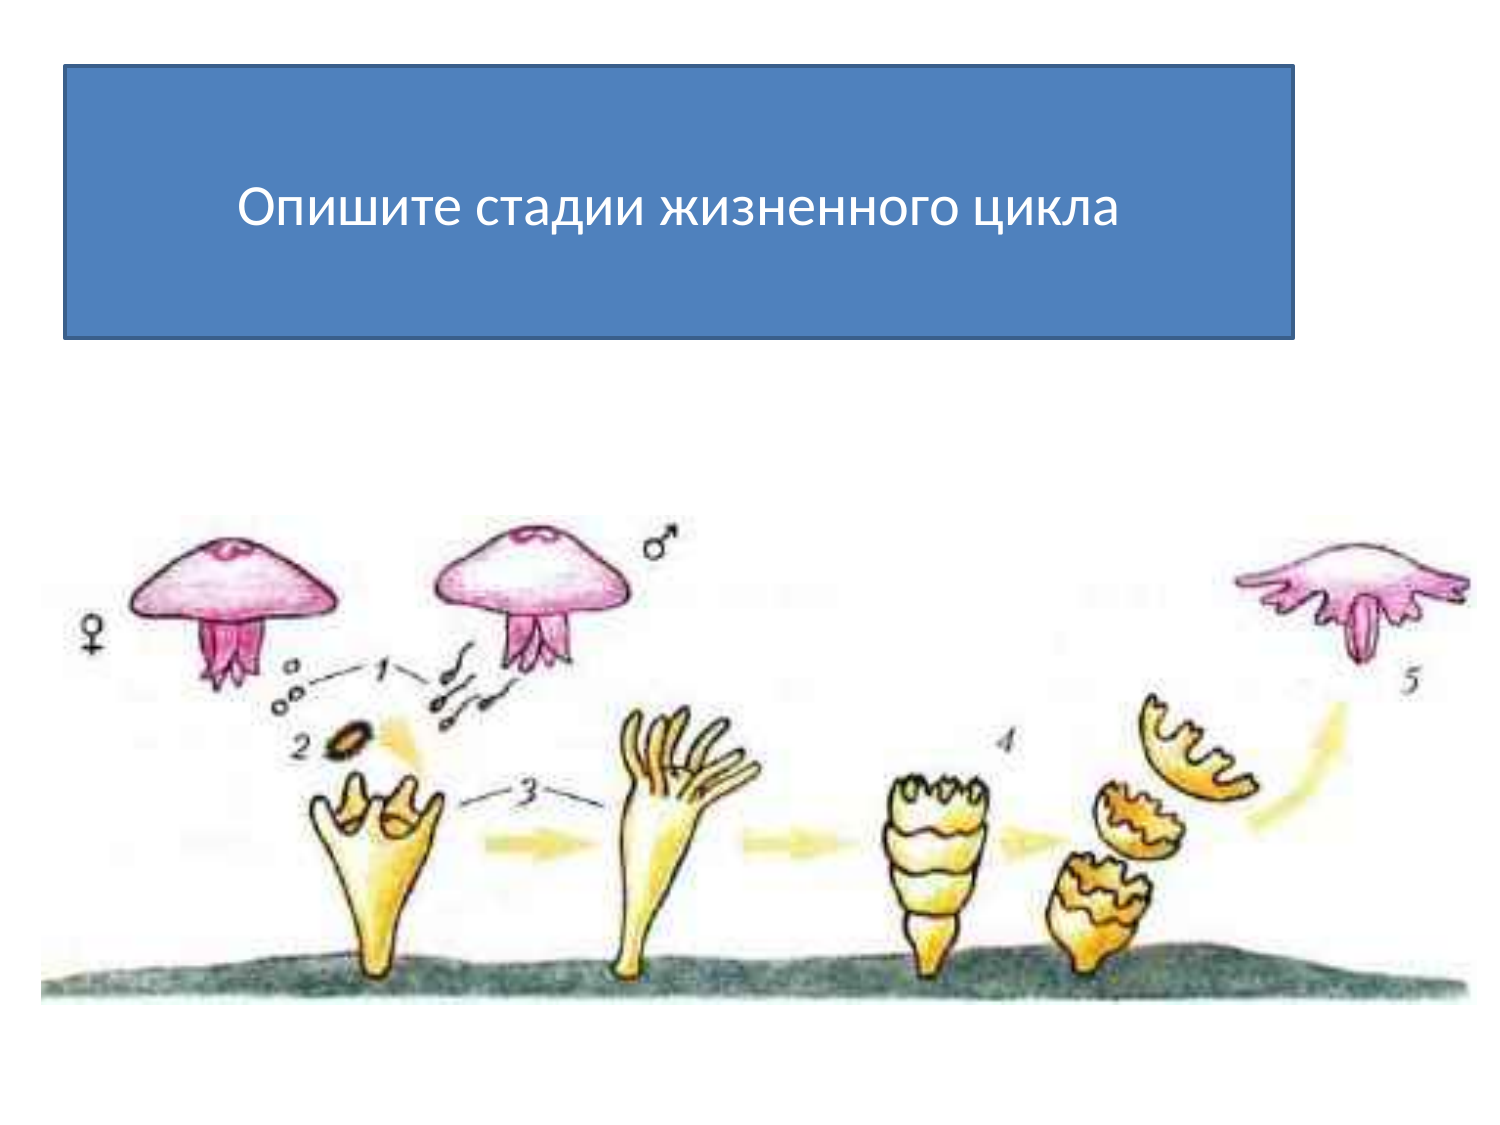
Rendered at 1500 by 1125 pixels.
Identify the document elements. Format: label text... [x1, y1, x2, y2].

picture [40, 514, 1477, 1005]
text_box Опишите стадии жизненного цикла [63, 64, 1295, 340]
